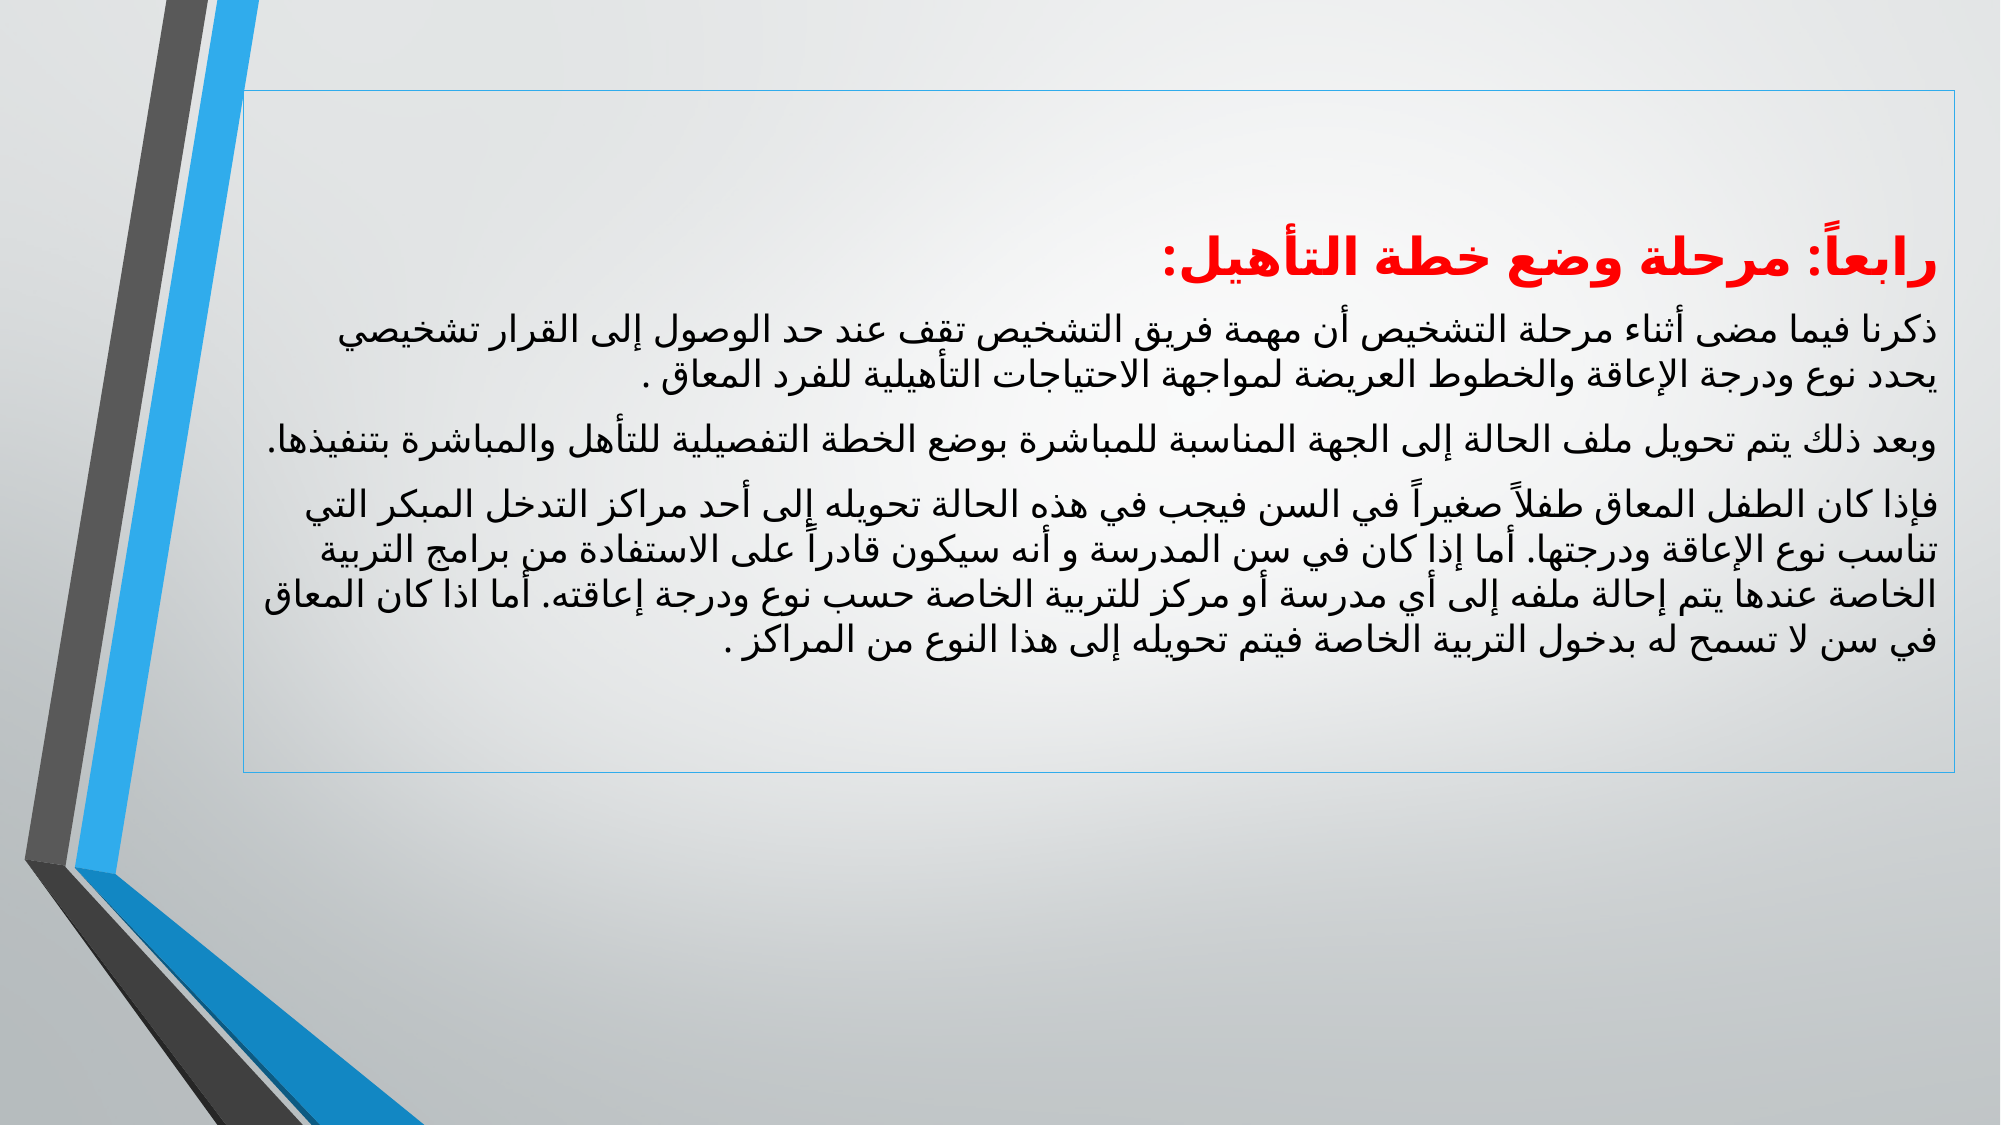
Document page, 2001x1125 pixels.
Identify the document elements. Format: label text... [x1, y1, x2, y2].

list رابعاً: مرحلة وضع خطة التأهيل: ذكرنا فيما مضى أثناء مرحلة التشخيص أن مهمة فريق التشخيص تقف عند حد الوصول إلى القرار تشخيصي يحدد نوع ودرجة الإعاقة والخطوط العريضة لمواجهة الاحتياجات التأهيلية للفرد المعاق . وبعد ذلك يتم تحويل ملف الحالة إلى الجهة المناسبة للمباشرة بوضع الخطة التفصيلية للتأهل والمباشرة بتنفيذها. فإذا كان الطفل المعاق طفلاً صغيراً في السن فيجب في هذه الحالة تحويله إلى أحد مراكز التدخل المبكر التي تناسب نوع الإعاقة ودرجتها. أما إذا كان في سن المدرسة و أنه سيكون قادراً على الاستفادة من برامج التربية الخاصة عندها يتم إحالة ملفه إلى أي مدرسة أو مركز للتربية الخاصة حسب نوع ودرجة إعاقته. أما اذا كان المعاق في سن لا تسمح له بدخول التربية الخاصة فيتم تحويله إلى هذا النوع من المراكز . [243, 90, 1955, 773]
